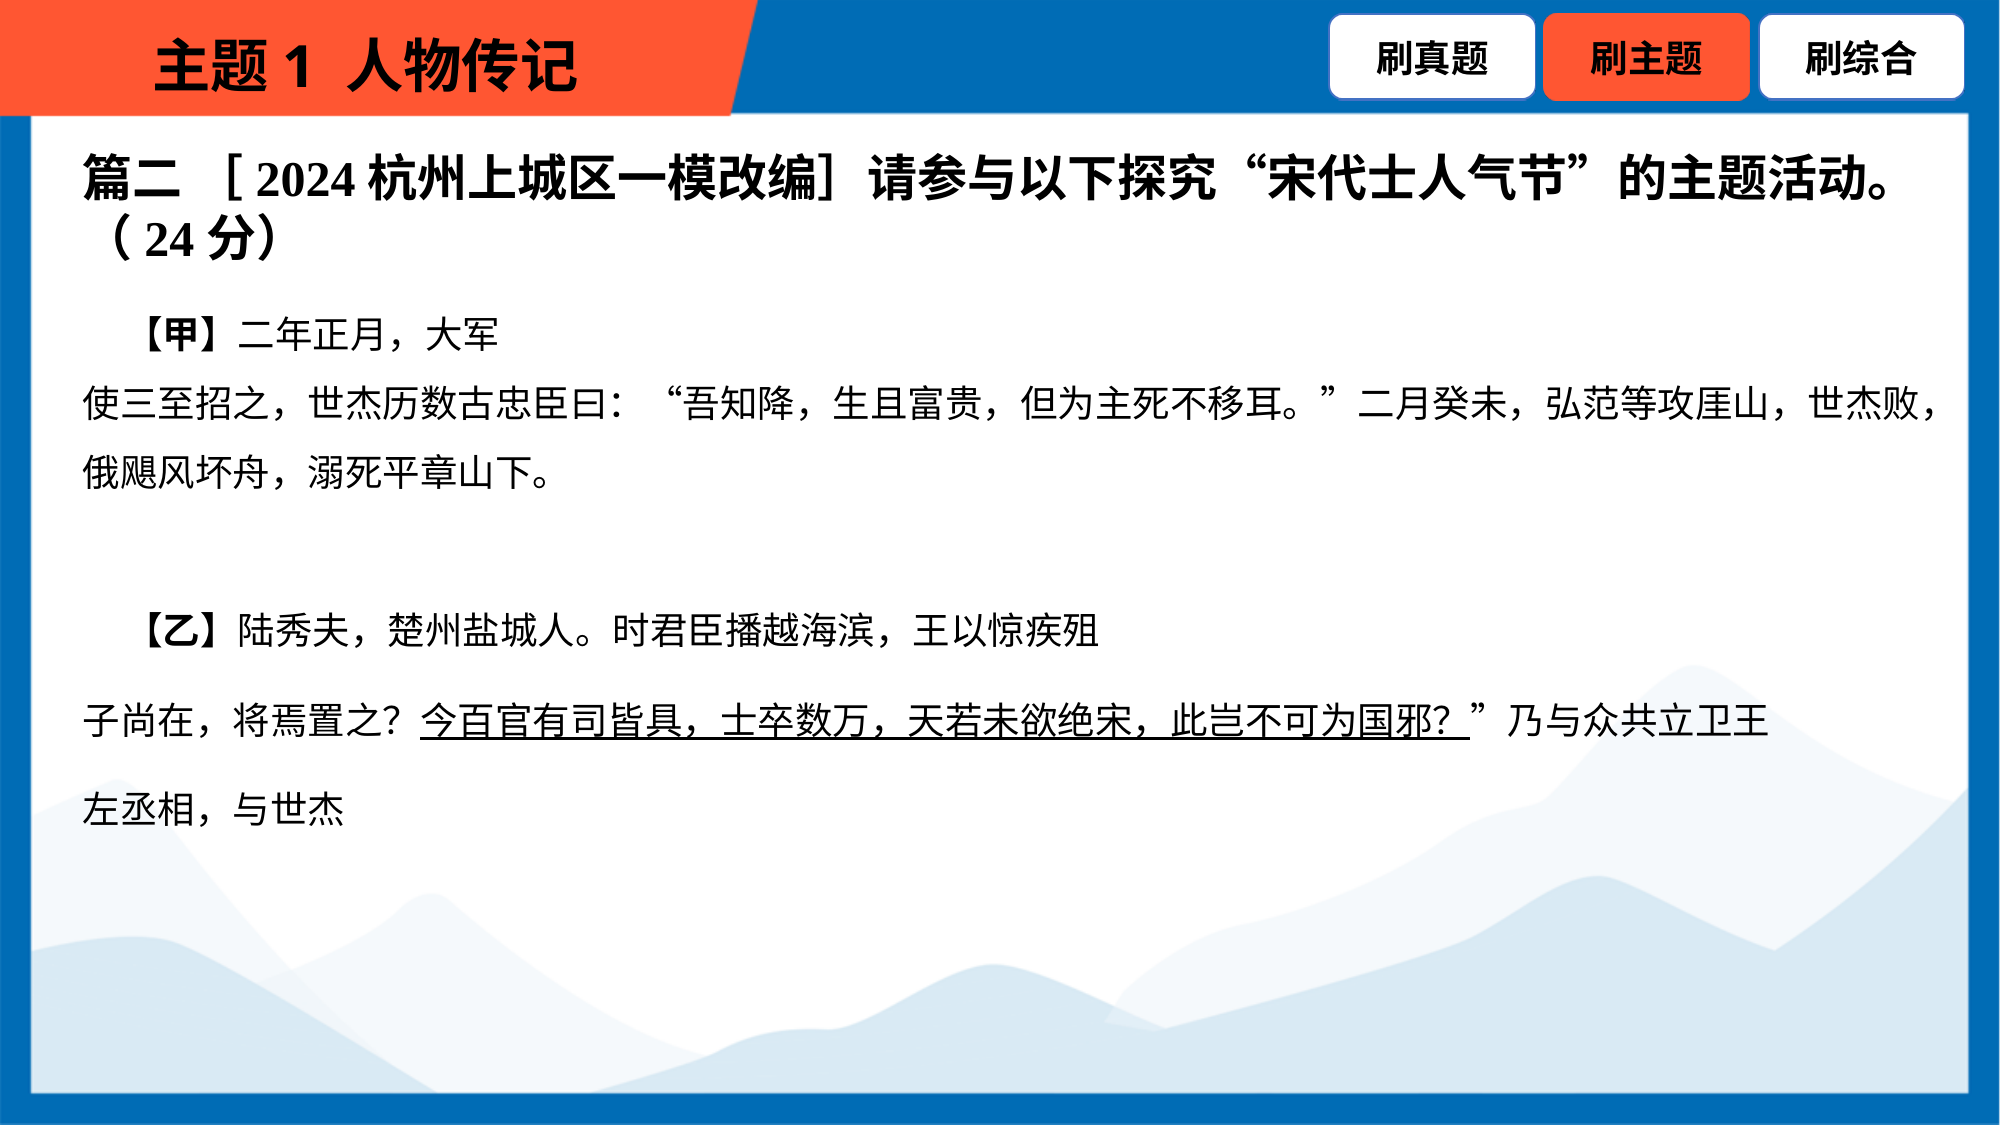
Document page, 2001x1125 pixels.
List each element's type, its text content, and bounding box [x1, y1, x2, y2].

picture [0, 0, 2000, 1125]
text_box 篇二 ［2024杭州上城区一模改编］请参与以下探究“宋代士人气节”的主题活动。 （24分） [82, 146, 1917, 267]
